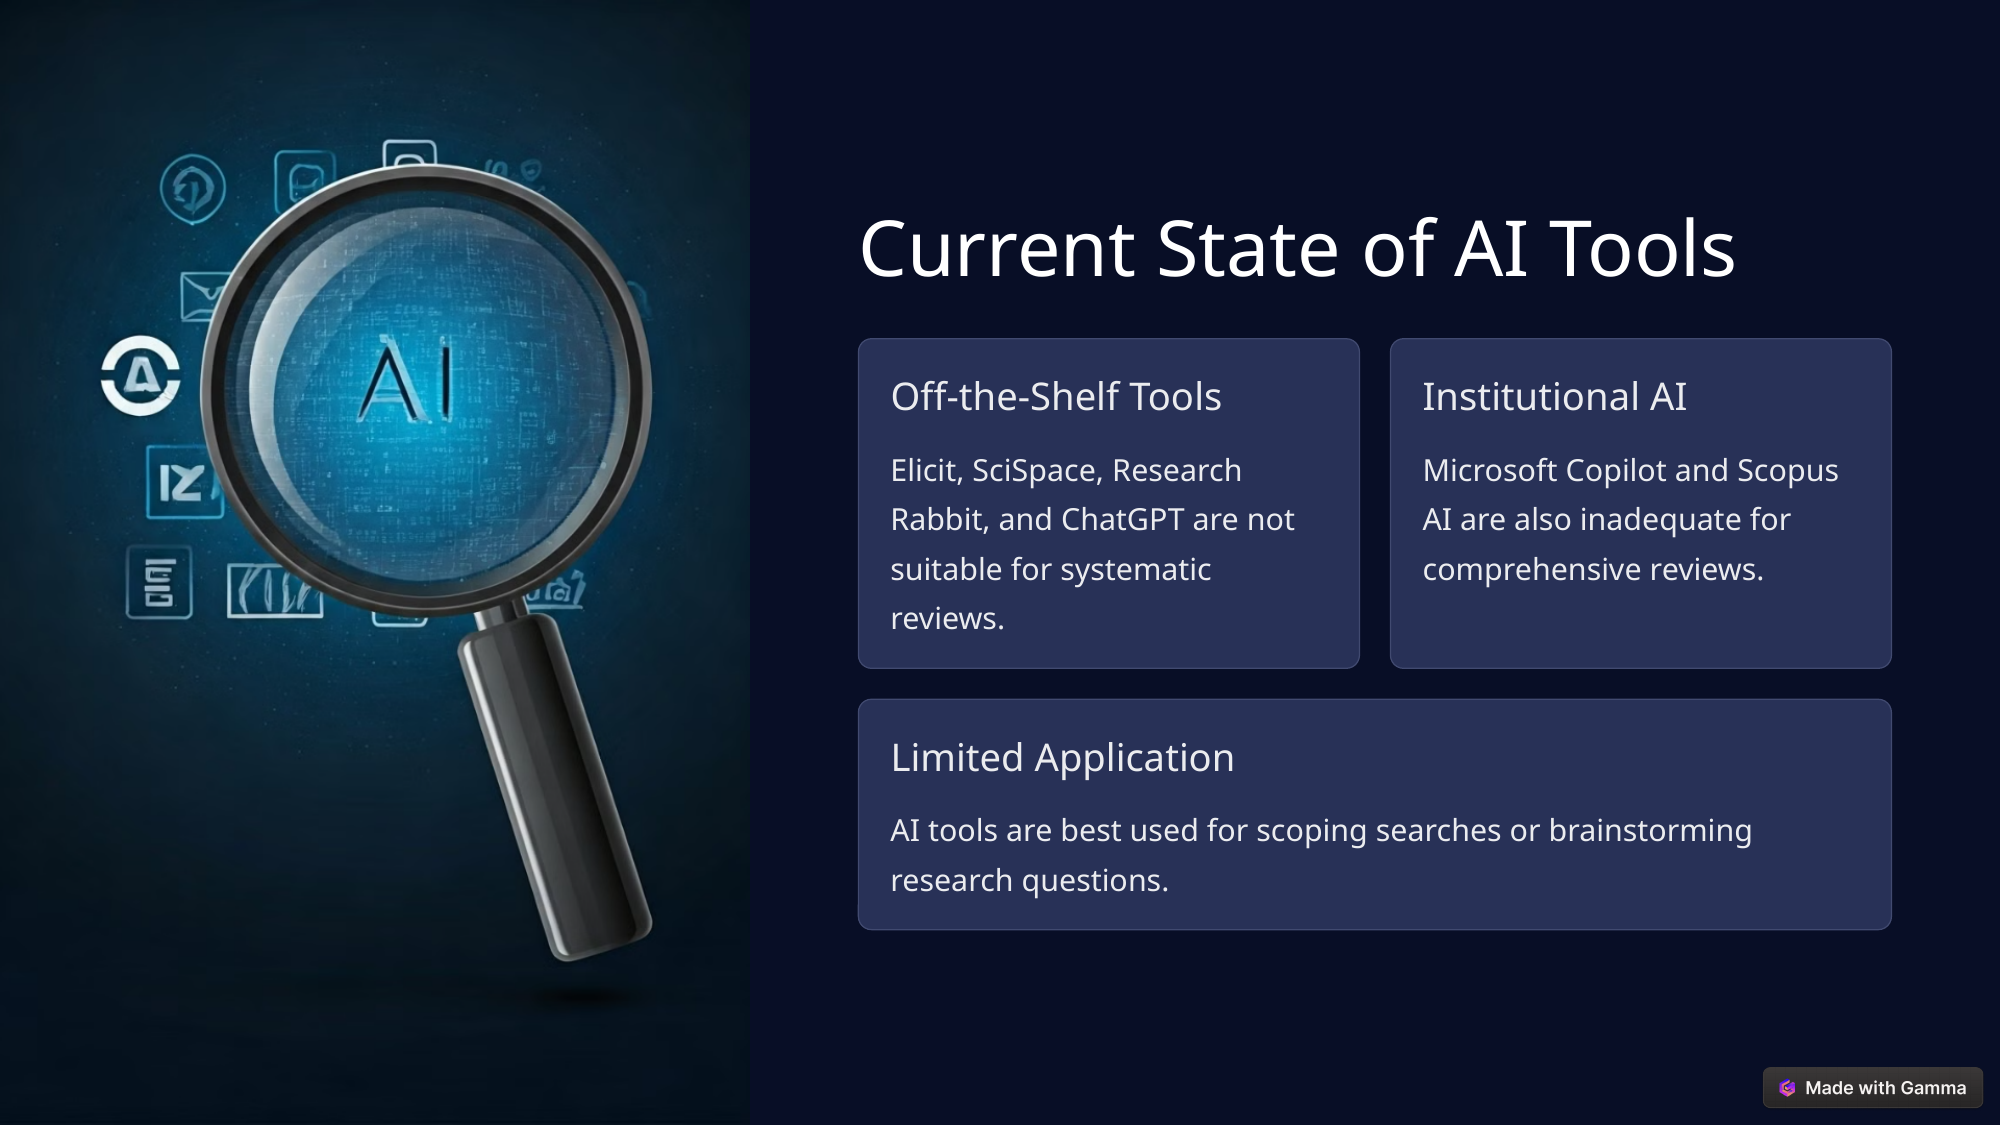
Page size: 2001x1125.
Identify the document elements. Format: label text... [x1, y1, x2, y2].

picture [1755, 1059, 1991, 1116]
text_box Current State of AI Tools [858, 195, 1772, 293]
text_box Off-the-Shelf Tools [890, 370, 1279, 420]
picture [0, 0, 751, 1125]
text_box [858, 338, 1360, 669]
text_box Elicit, SciSpace, Research Rabbit, and ChatGPT are not suitable for systematic reviews. [890, 437, 1328, 637]
text_box [1390, 338, 1892, 669]
text_box Limited Application [890, 731, 1279, 780]
text_box Microsoft Copilot and Scopus AI are also inadequate for comprehensive reviews. [1422, 437, 1860, 637]
text_box [858, 699, 1892, 930]
text_box AI tools are best used for scoping searches or brainstorming research questions. [890, 798, 1860, 898]
text_box Institutional AI [1422, 370, 1811, 420]
